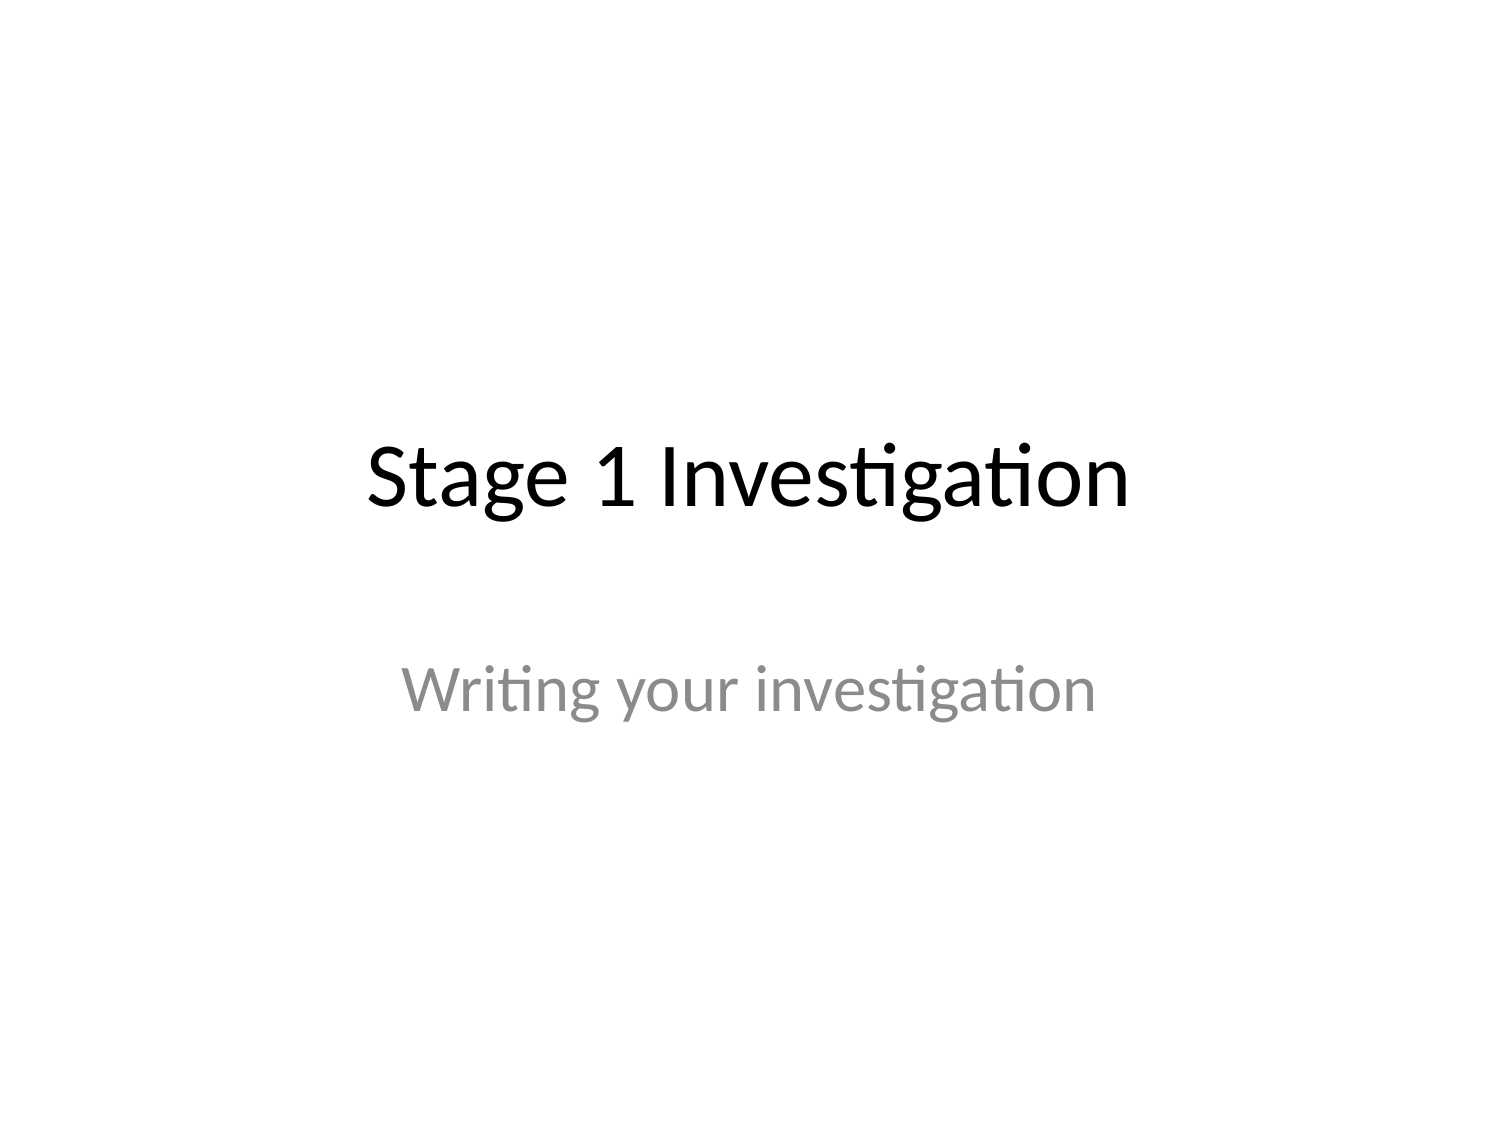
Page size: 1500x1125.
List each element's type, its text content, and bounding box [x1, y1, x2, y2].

title Stage 1 Investigation [112, 349, 1388, 591]
subtitle Writing your investigation [225, 637, 1275, 925]
